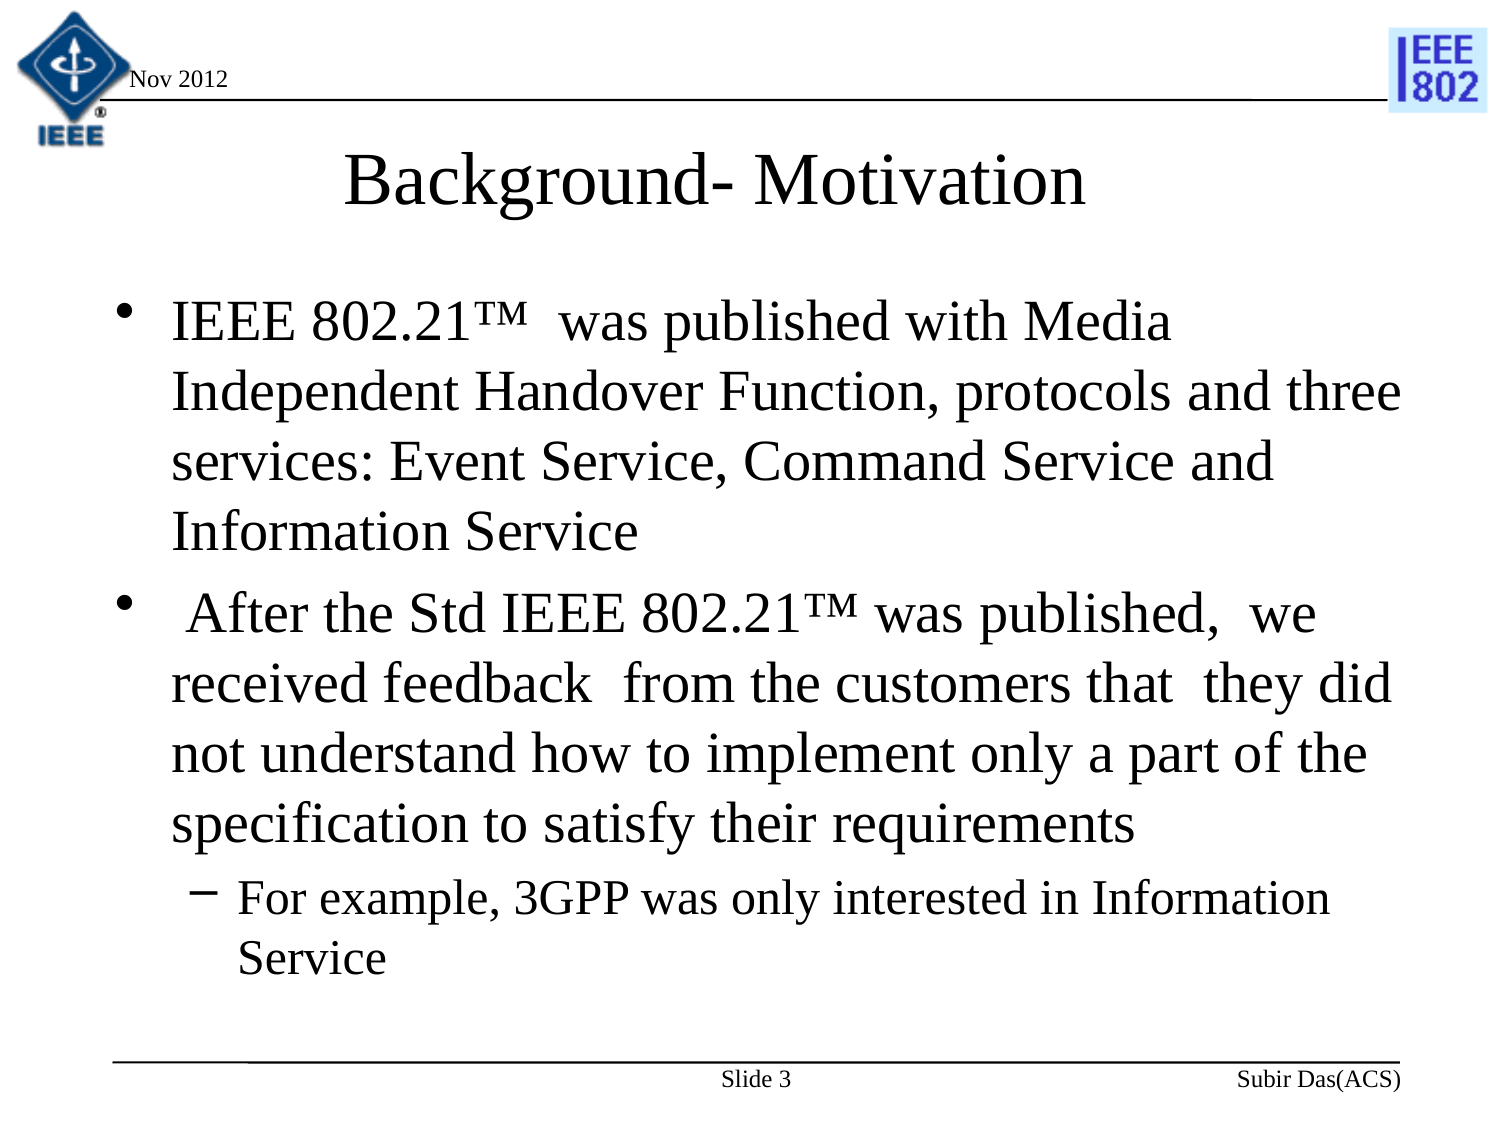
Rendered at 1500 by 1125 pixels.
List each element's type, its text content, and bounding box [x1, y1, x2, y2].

footer Subir Das(ACS) [1235, 1061, 1402, 1093]
picture [1374, 9, 1499, 138]
picture [12, 9, 137, 150]
title Background- Motivation [87, 112, 1363, 238]
slide_number Slide 3 [712, 1061, 800, 1093]
list IEEE 802.21™ was published with Media Independent Handover Function, protocols and three services: Event Service, Command Service and Information Service After the Std IEEE 802.21™ was published, we received feedback from the customers that they did not understand how to implement only a part of the specification to satisfy their requirements For example, 3GPP was only interested in Information Service [99, 274, 1451, 1026]
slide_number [114, 54, 422, 100]
